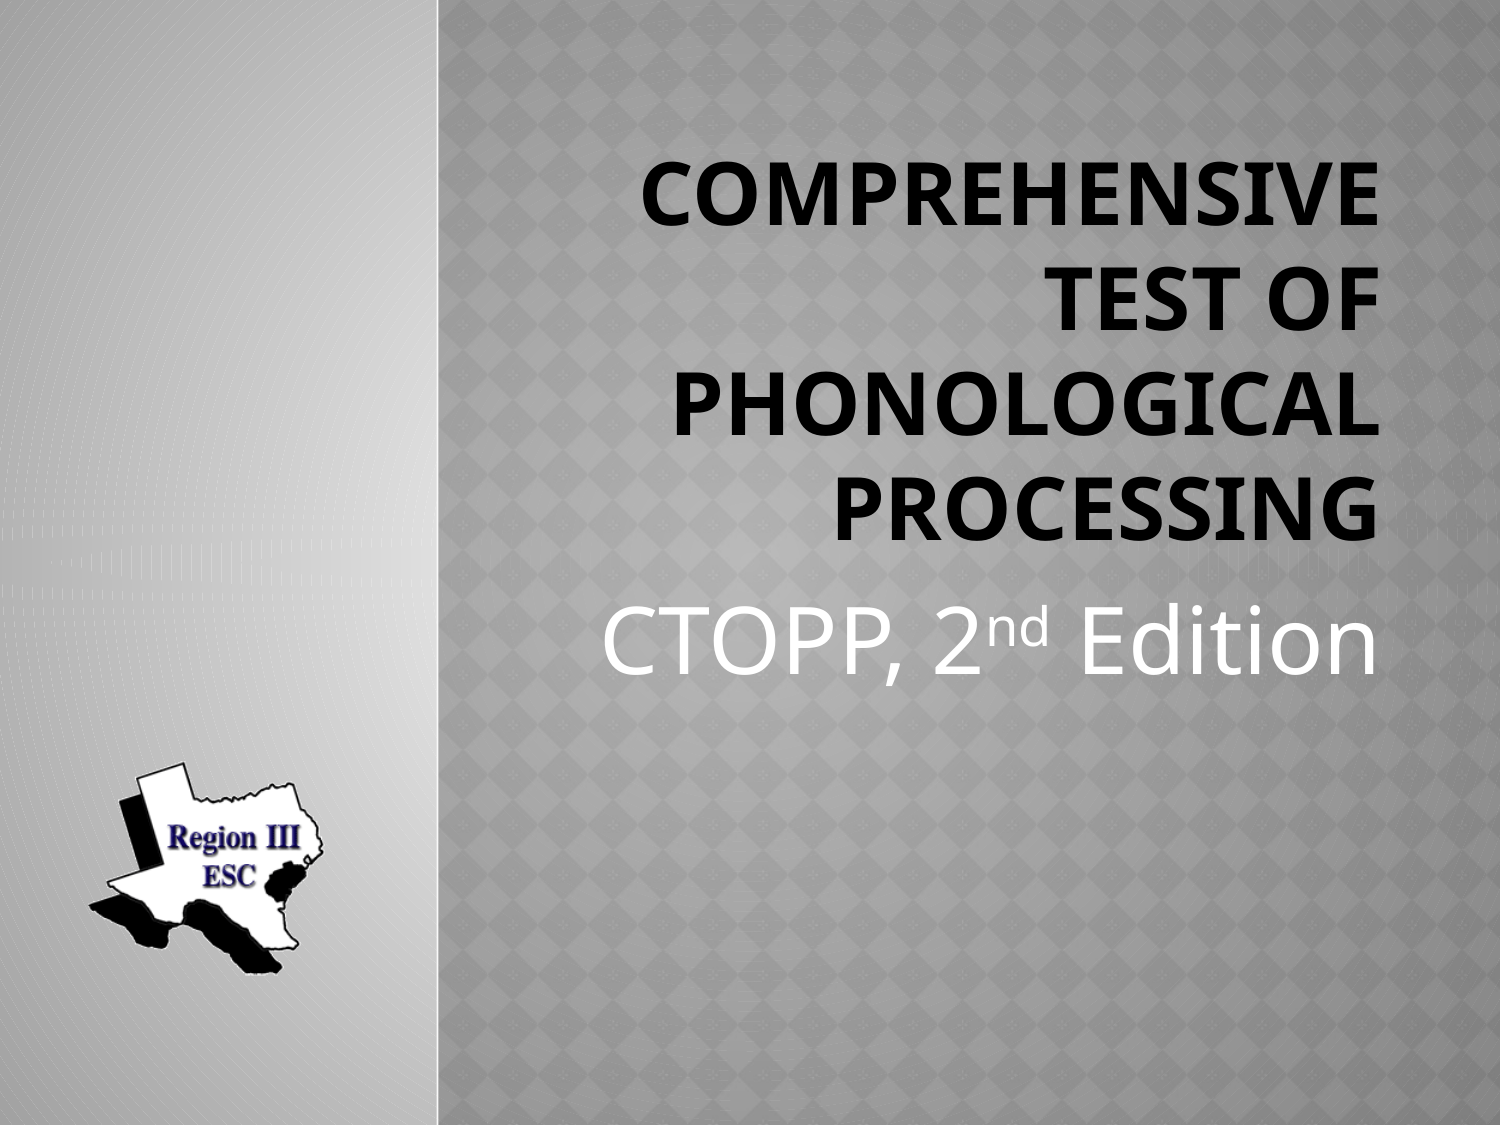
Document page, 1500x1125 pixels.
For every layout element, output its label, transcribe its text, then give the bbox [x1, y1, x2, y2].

picture [87, 759, 327, 978]
subtitle CTOPP, 2nd Edition [550, 580, 1390, 762]
title Comprehensive Test of Phonological Processing [552, 87, 1390, 558]
